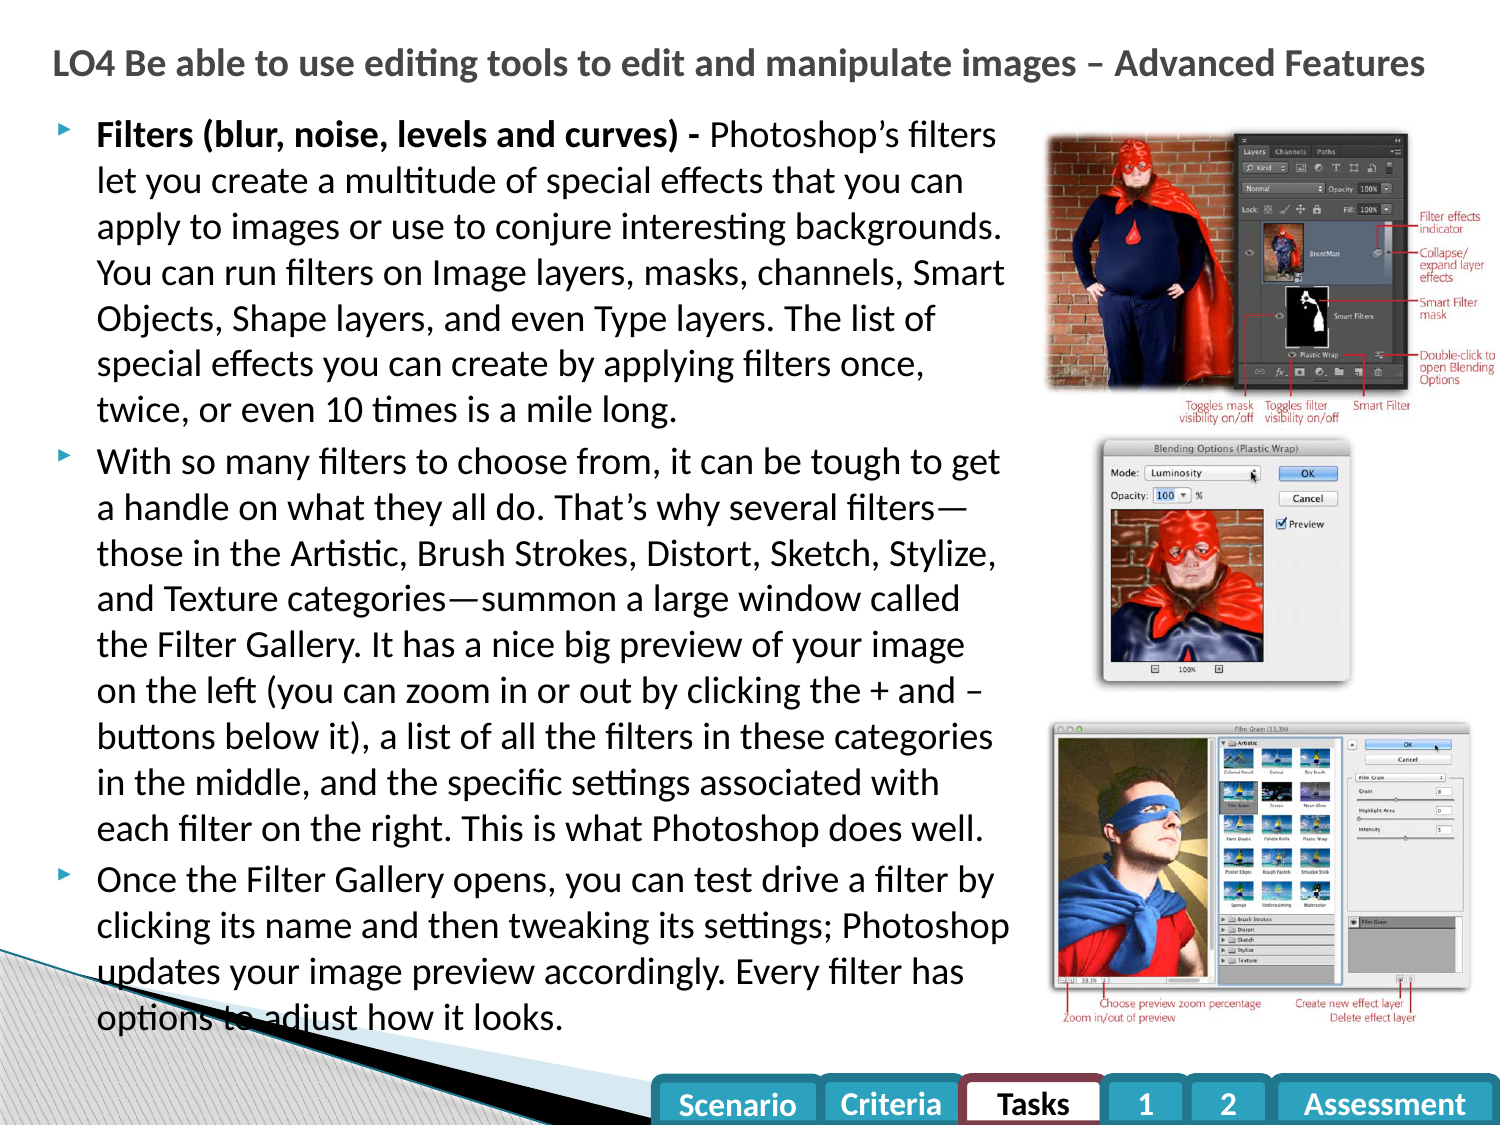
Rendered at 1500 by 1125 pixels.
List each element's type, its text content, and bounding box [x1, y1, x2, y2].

title LO4 Be able to use editing tools to edit and manipulate images – Advanced Features [37, 19, 1471, 102]
picture [1045, 718, 1473, 1024]
list Filters (blur, noise, levels and curves) - Photoshop’s filters let you create a multitude of special effects that you can apply to images or use to conjure interesting backgrounds. You can run filters on Image layers, masks, channels, Smart Objects, Shape layers, and even Type layers. The list of special effects you can create by applying filters once, twice, or even 10 times is a mile long. With so many filters to choose from, it can be tough to get a handle on what they all do. That’s why several filters—those in the Artistic, Brush Strokes, Distort, Sketch, Stylize, and Texture categories—summon a large window called the Filter Gallery. It has a nice big preview of your image on the left (you can zoom in or out by clicking the + and – buttons below it), a list of all the filters in these categories in the middle, and the specific settings associated with each filter on the right. This is what Photoshop does well. Once the Filter Gallery opens, you can test drive a filter by clicking its name and then tweaking its settings; Photoshop updates your image preview accordingly. Every filter has options to adjust how it looks. [41, 102, 1026, 1071]
picture [1039, 125, 1495, 693]
